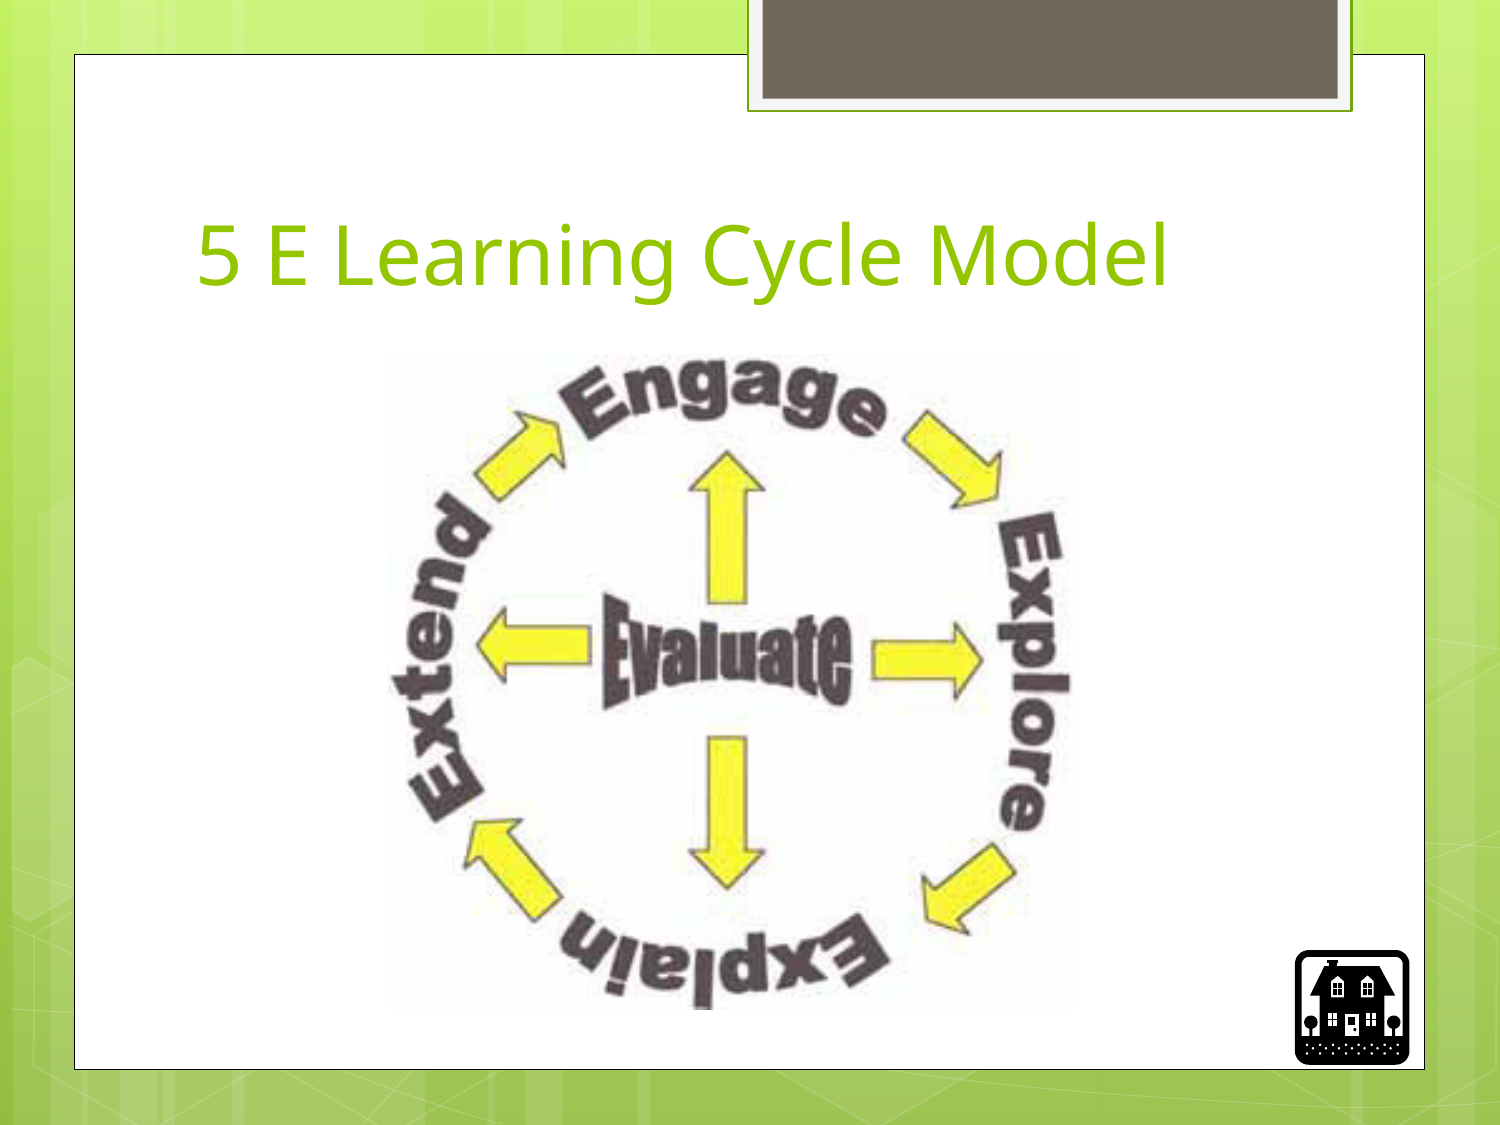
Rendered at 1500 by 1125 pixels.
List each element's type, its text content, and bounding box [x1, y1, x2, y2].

picture [387, 354, 1076, 1010]
picture [1294, 949, 1410, 1065]
title 5 E Learning Cycle Model [180, 121, 1333, 310]
